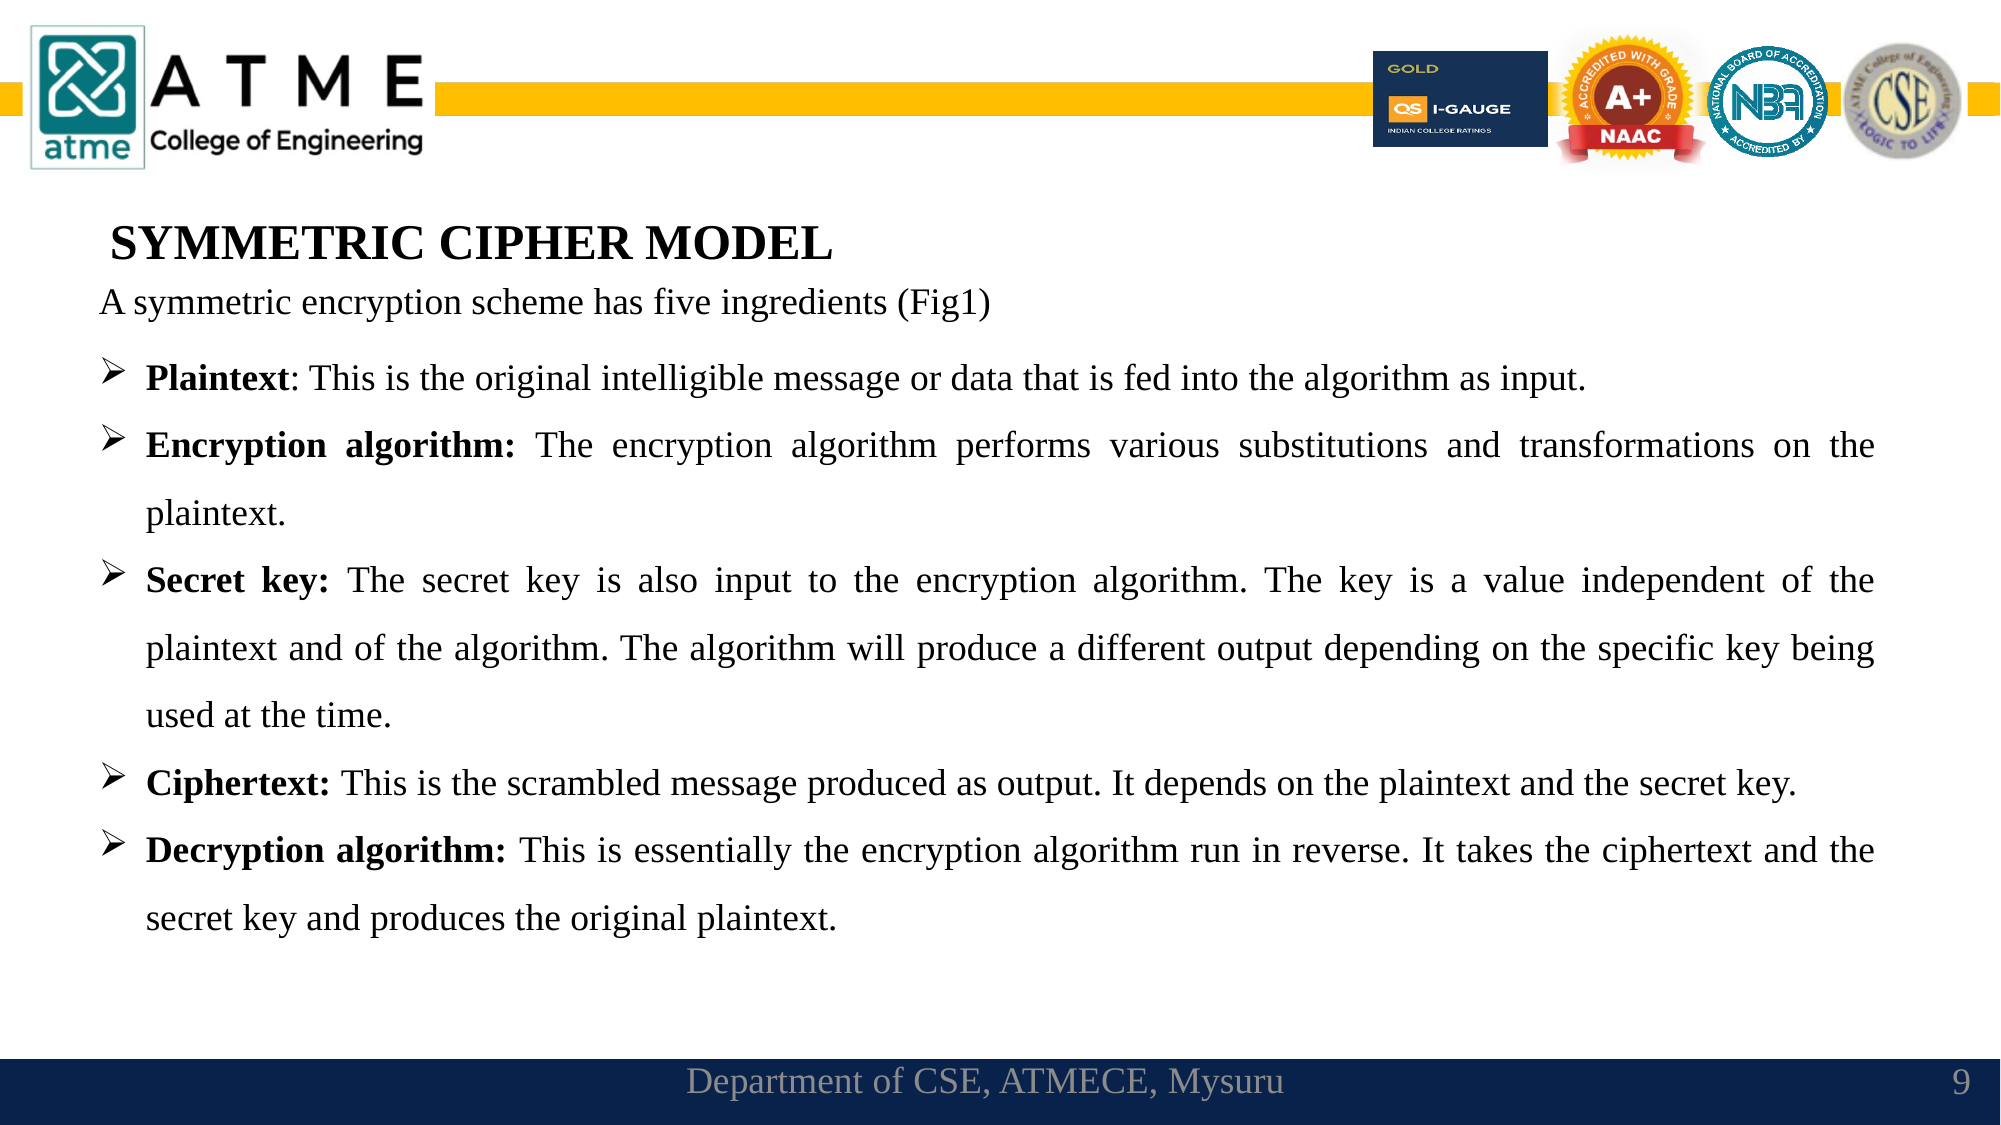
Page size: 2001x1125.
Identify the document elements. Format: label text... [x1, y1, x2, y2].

text_box SYMMETRIC CIPHER MODEL [95, 201, 1095, 277]
picture [0, 1059, 2001, 1125]
footer Department of CSE, ATMECE, Mysuru [501, 1056, 1470, 1102]
text_box Plaintext: This is the original intelligible message or data that is fed into the algorithm as input. Encryption algorithm: The encryption algorithm performs various substitutions and transformations on the plaintext. Secret key: The secret key is also input to the encryption algorithm. The key is a value independent of the plaintext and of the algorithm. The algorithm will produce a different output depending on the specific key being used at the time. Ciphertext: This is the scrambled message produced as output. It depends on the plaintext and the secret key. Decryption algorithm: This is essentially the encryption algorithm run in reverse. It takes the ciphertext and the secret key and produces the original plaintext. [84, 322, 1893, 1013]
text_box A symmetric encryption scheme has five ingredients (Fig1) [84, 269, 1085, 322]
slide_number 9 [1511, 1057, 1972, 1103]
picture [22, 15, 435, 178]
picture [1840, 26, 1968, 176]
picture [1373, 20, 1828, 180]
